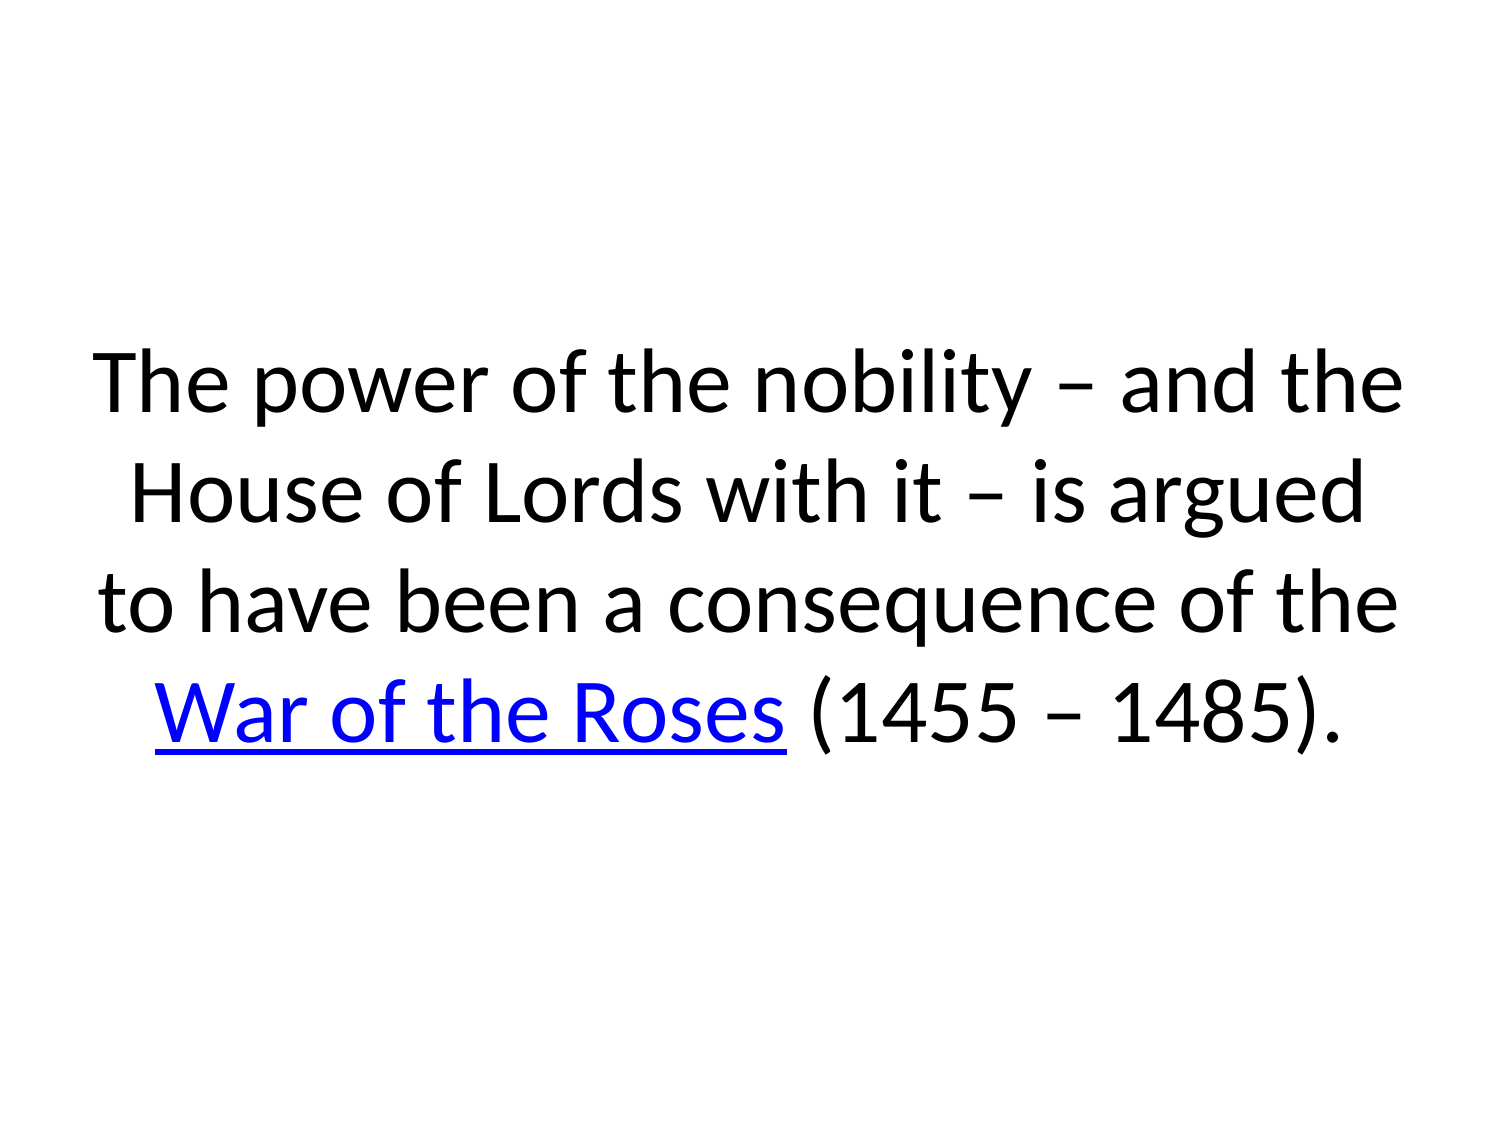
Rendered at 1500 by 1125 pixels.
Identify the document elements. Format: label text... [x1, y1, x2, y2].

title The power of the nobility – and the House of Lords with it – is argued to have been a consequence of the War of the Roses (1455 – 1485). [74, 44, 1426, 1038]
